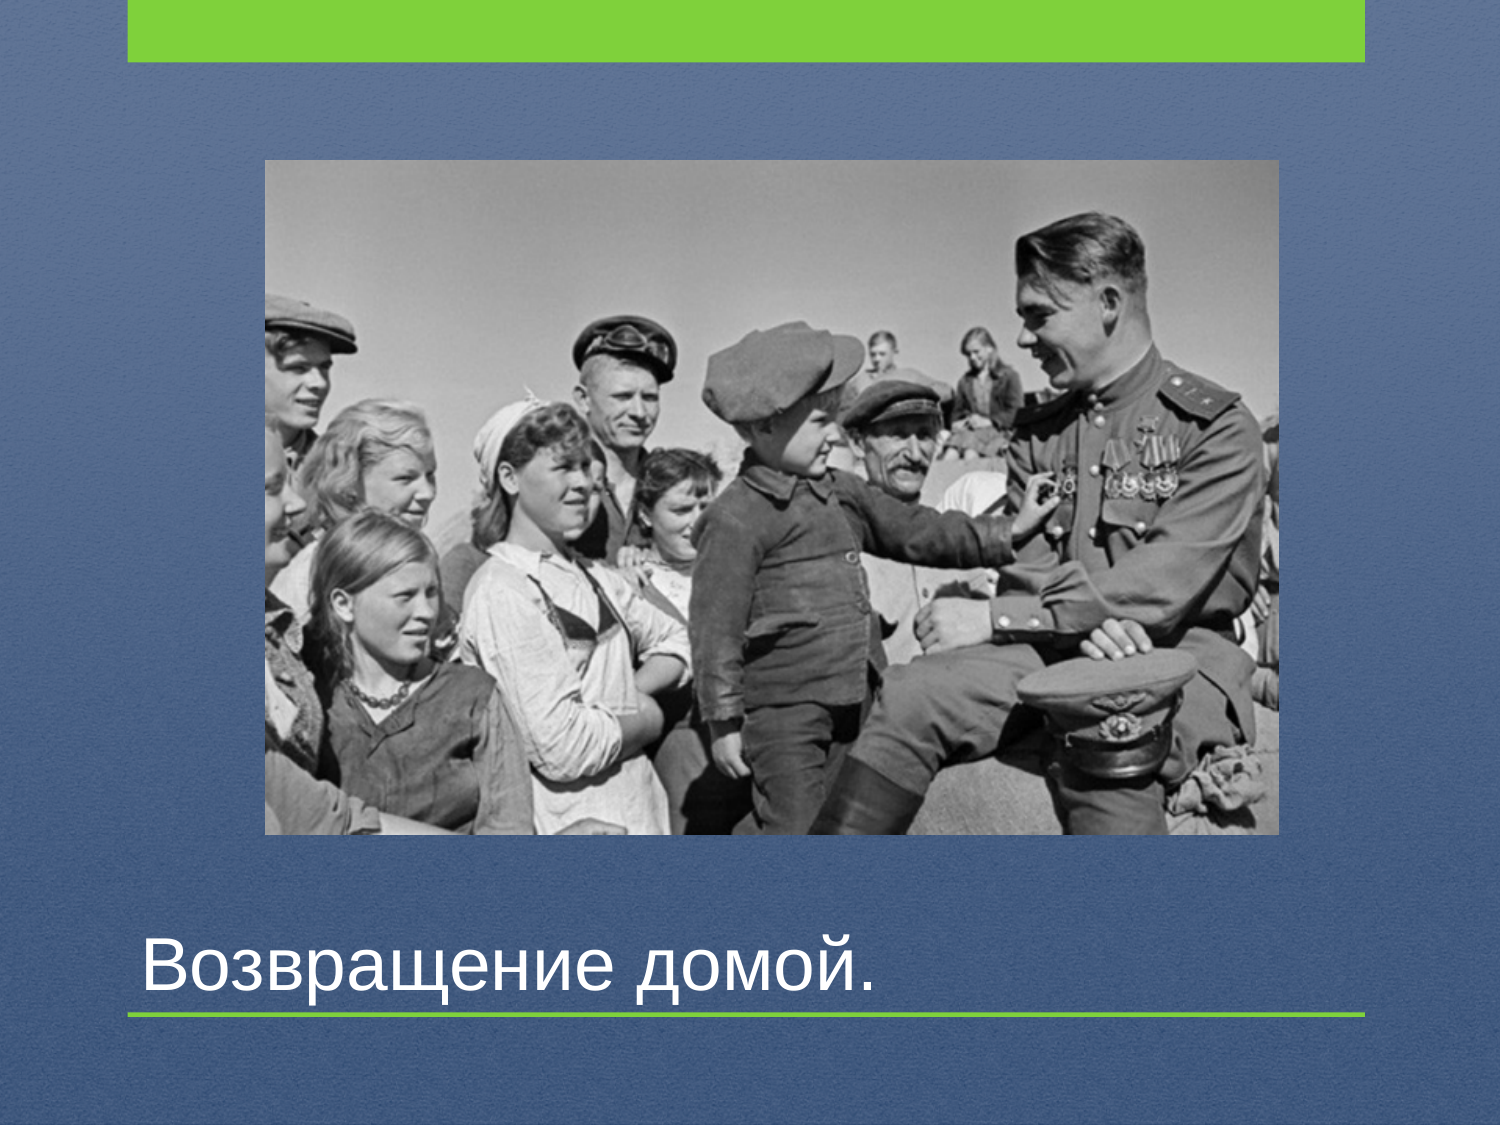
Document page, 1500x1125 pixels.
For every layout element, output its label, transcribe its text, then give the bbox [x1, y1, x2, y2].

title Возвращение домой. [125, 750, 1238, 1013]
picture [265, 160, 1279, 836]
